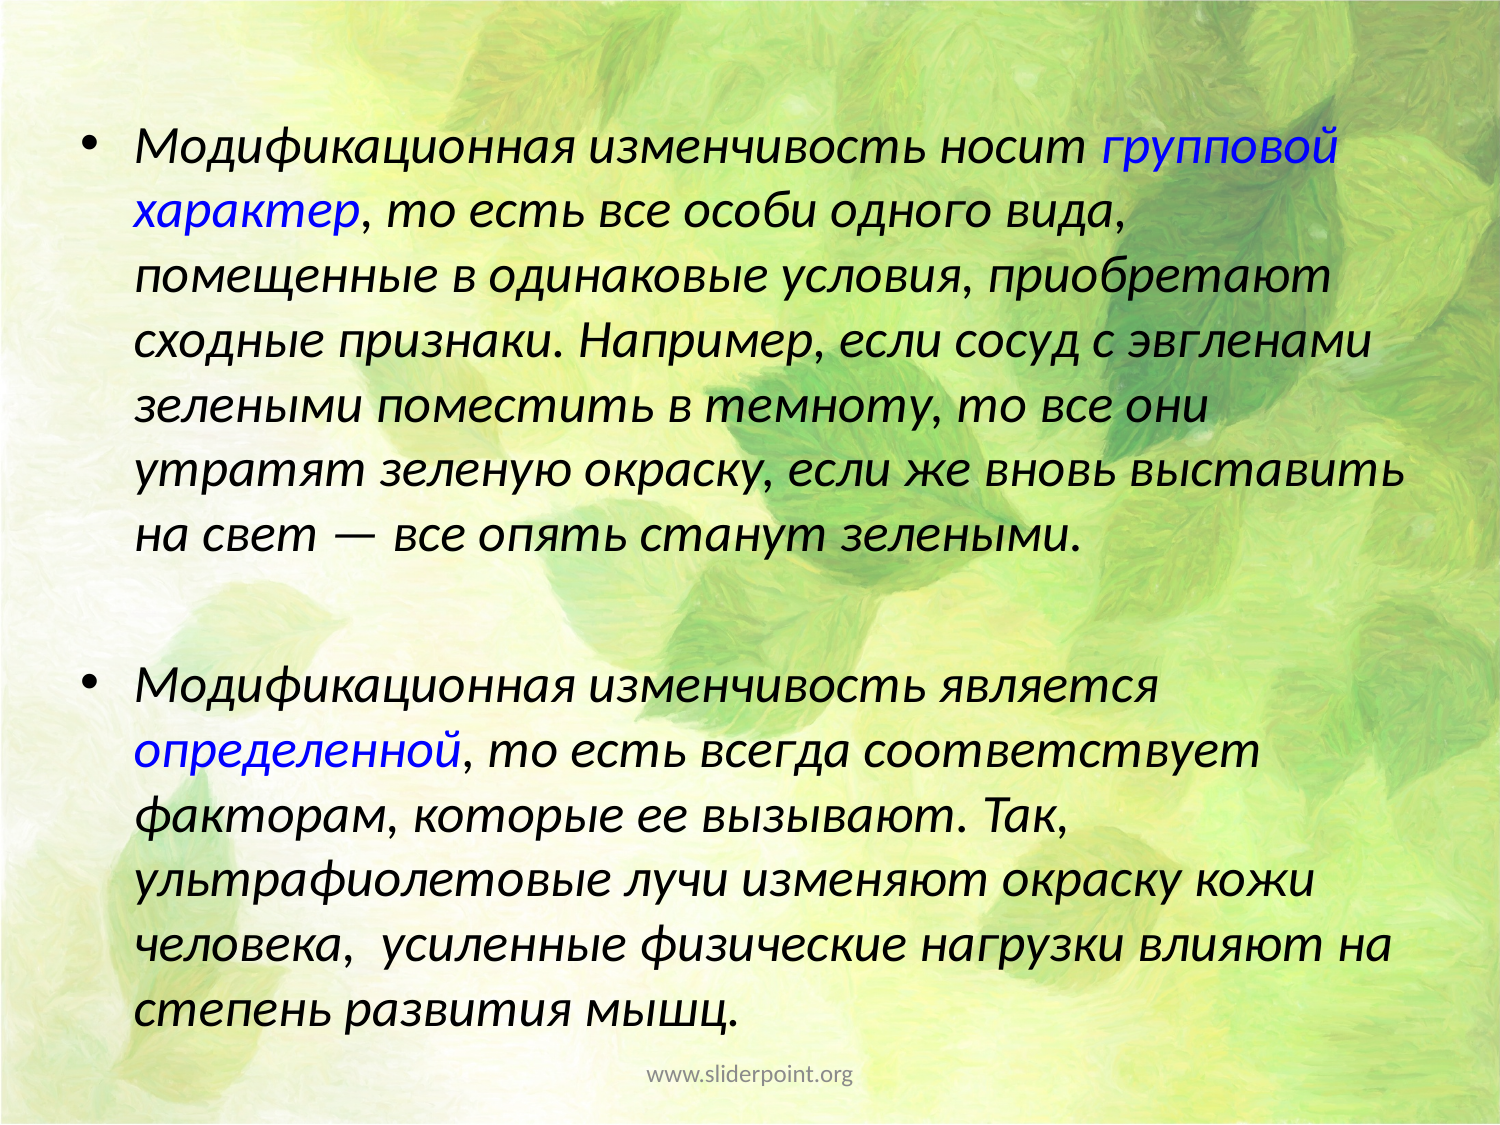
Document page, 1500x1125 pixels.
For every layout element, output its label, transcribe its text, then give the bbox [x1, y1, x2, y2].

list Модификационная изменчивость носит групповой характер, то есть все особи одного вида, помещенные в одинаковые условия, приобретают сходные признаки. Например, если сосуд с эвгленами зелеными поместить в темноту, то все они утратят зеленую окраску, если же вновь выставить на свет — все опять станут зелеными. Модификационная изменчивость является определенной, то есть всегда соответствует факторам, которые ее вызывают. Так, ультрафиолетовые лучи изменяют окраску кожи человека, усиленные физические нагрузки влияют на степень развития мышц. [64, 101, 1436, 1059]
footer www.sliderpoint.org [512, 1042, 988, 1103]
